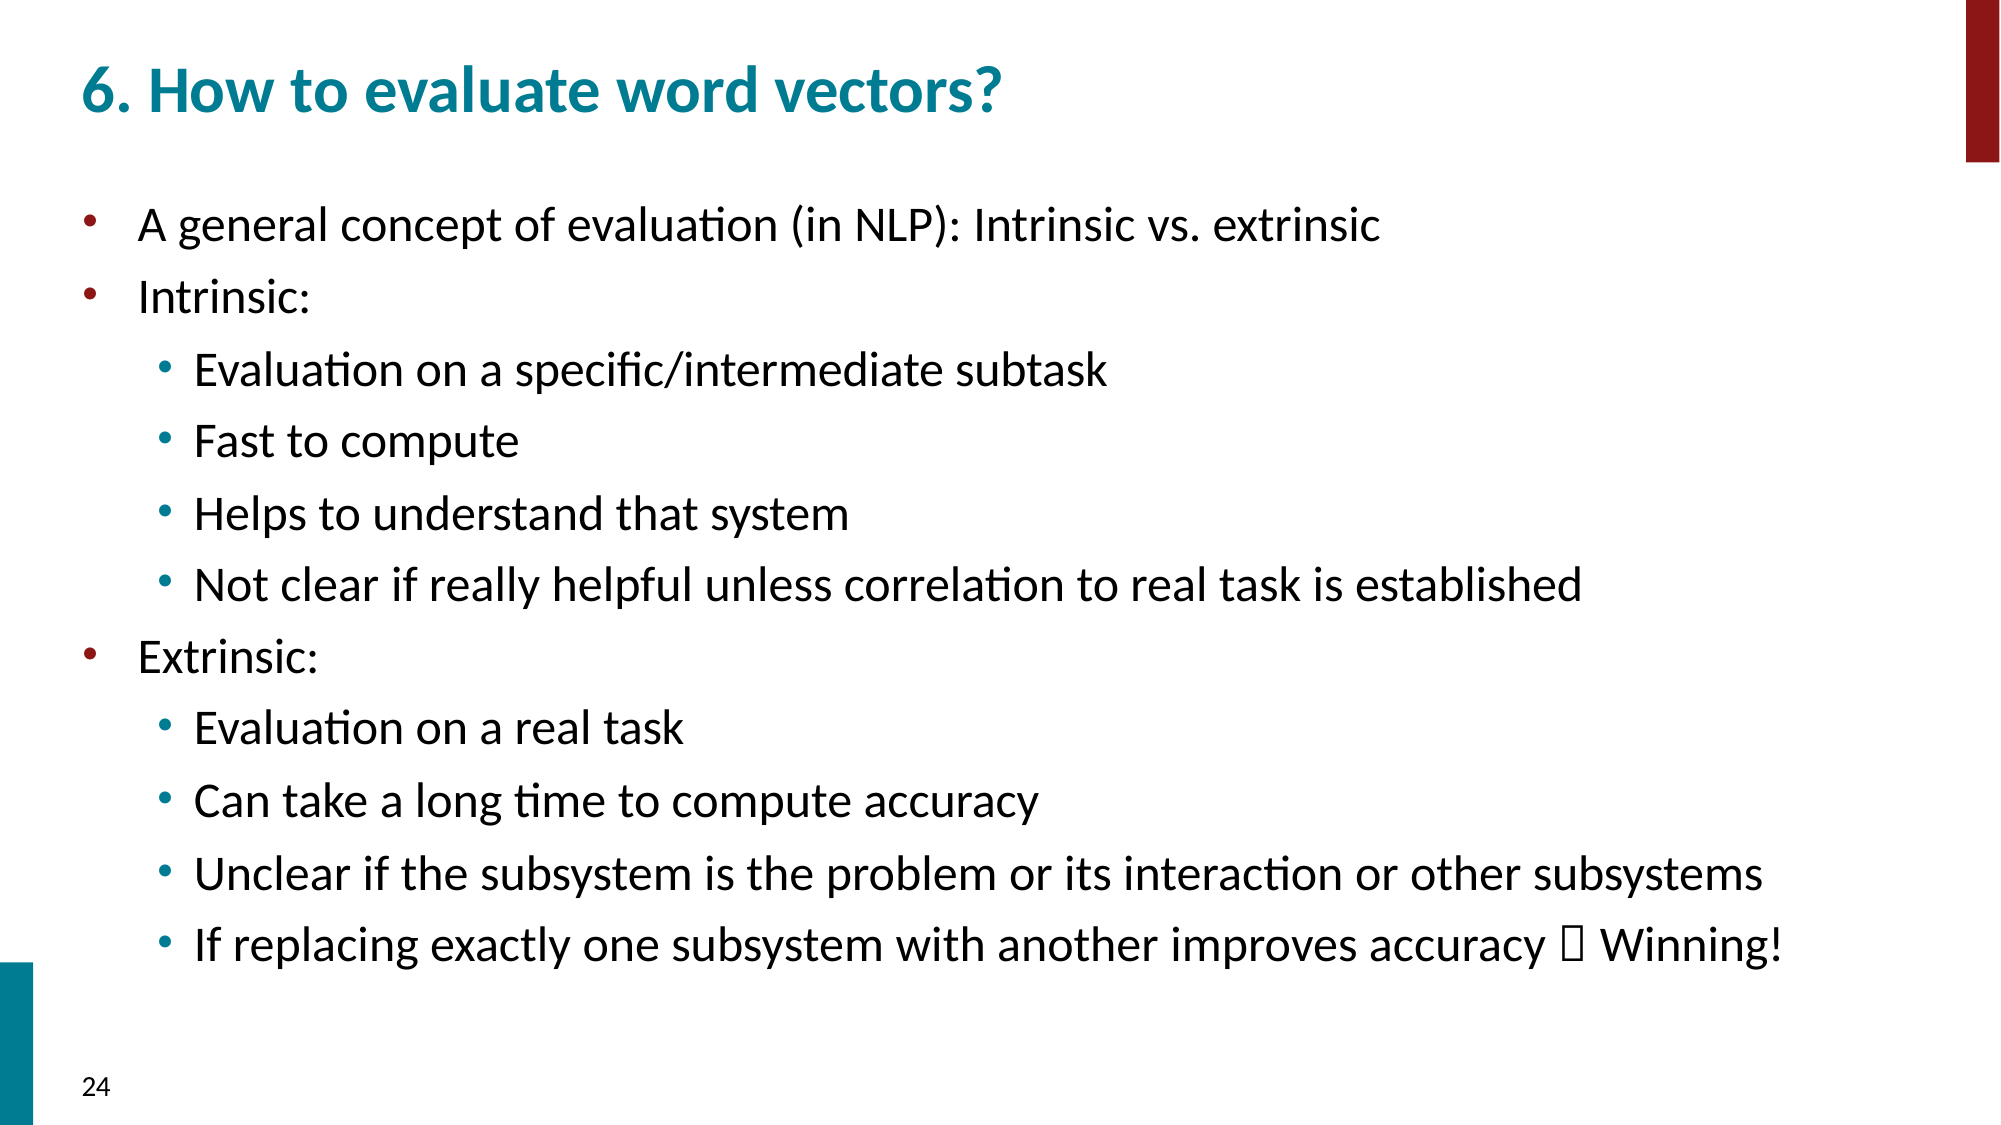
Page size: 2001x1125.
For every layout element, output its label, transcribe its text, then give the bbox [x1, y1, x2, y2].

slide_number 39 [75, 1067, 120, 1125]
title 6. How to evaluate word vectors? [79, 4, 1921, 234]
text_box A general concept of evaluation (in NLP): Intrinsic vs. extrinsic Intrinsic: Evaluation on a specific/intermediate subtask Fast to compute Helps to understand that system Not clear if really helpful unless correlation to real task is established Extrinsic: Evaluation on a real task Can take a long time to compute accuracy Unclear if the subsystem is the problem or its interaction or other subsystems If replacing exactly one subsystem with another improves accuracy  Winning! [79, 176, 1812, 972]
